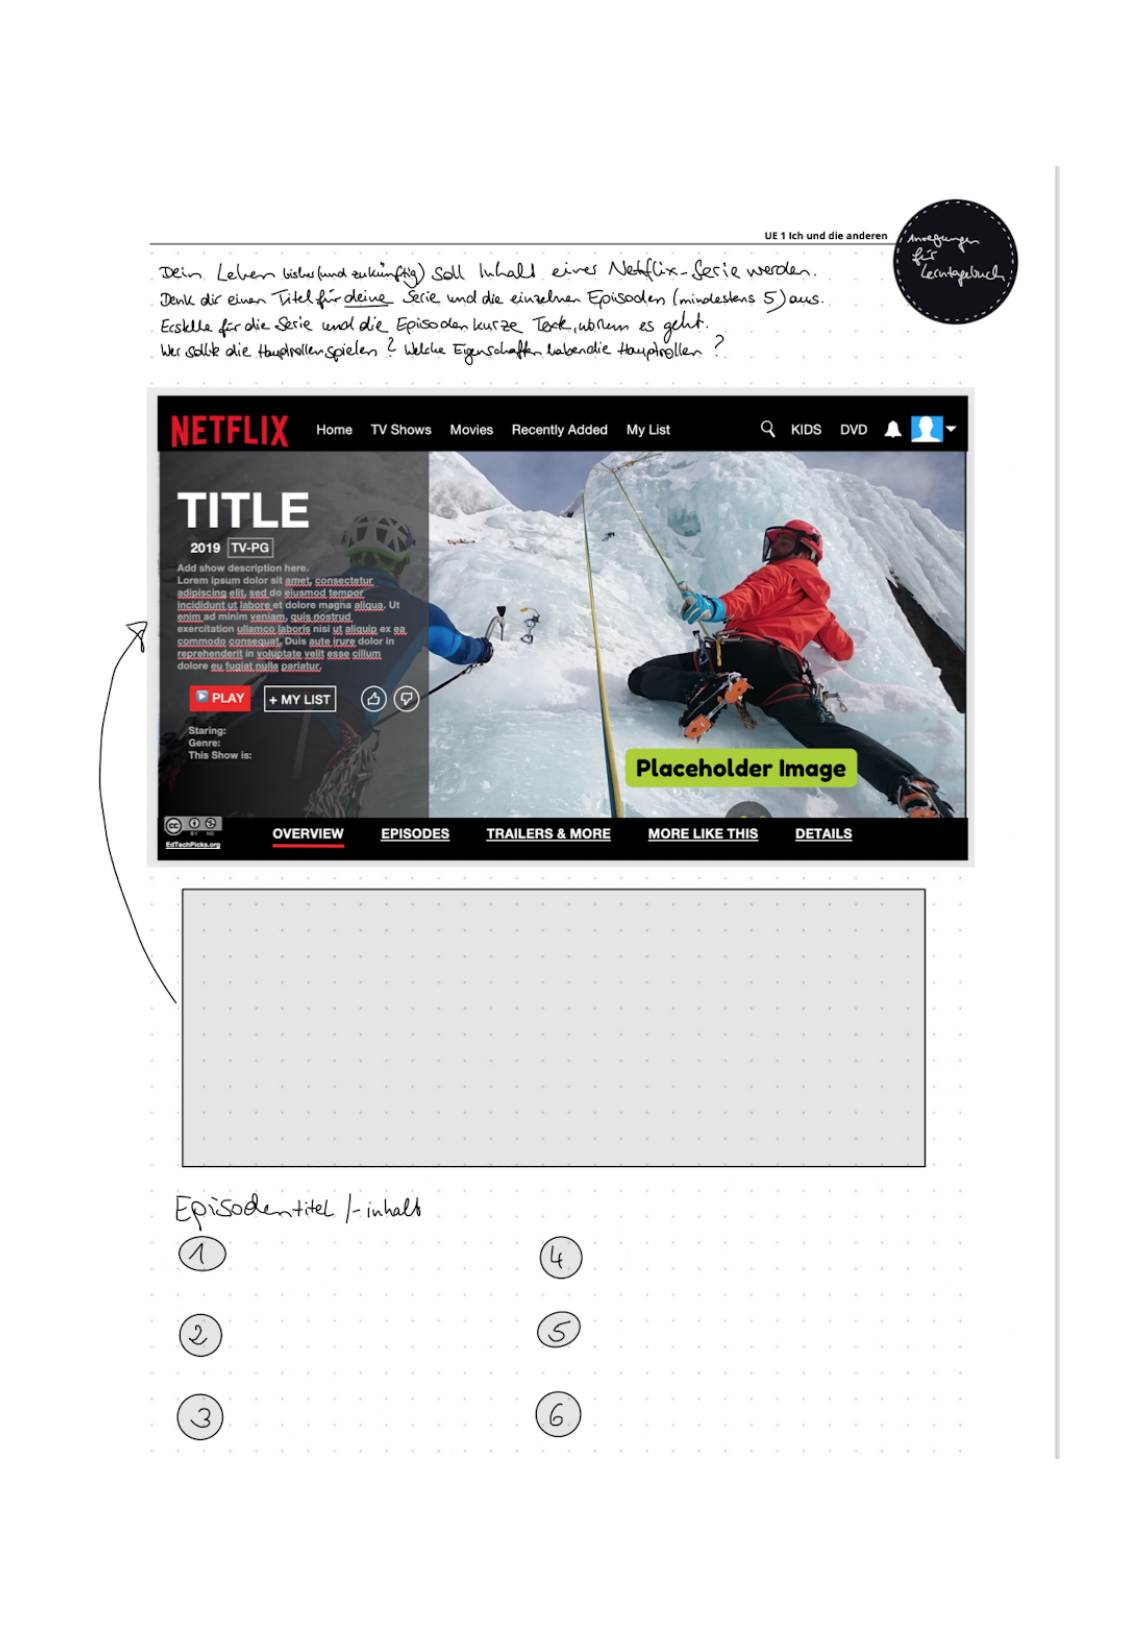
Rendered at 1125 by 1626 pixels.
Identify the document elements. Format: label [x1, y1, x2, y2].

picture [65, 166, 1060, 1459]
